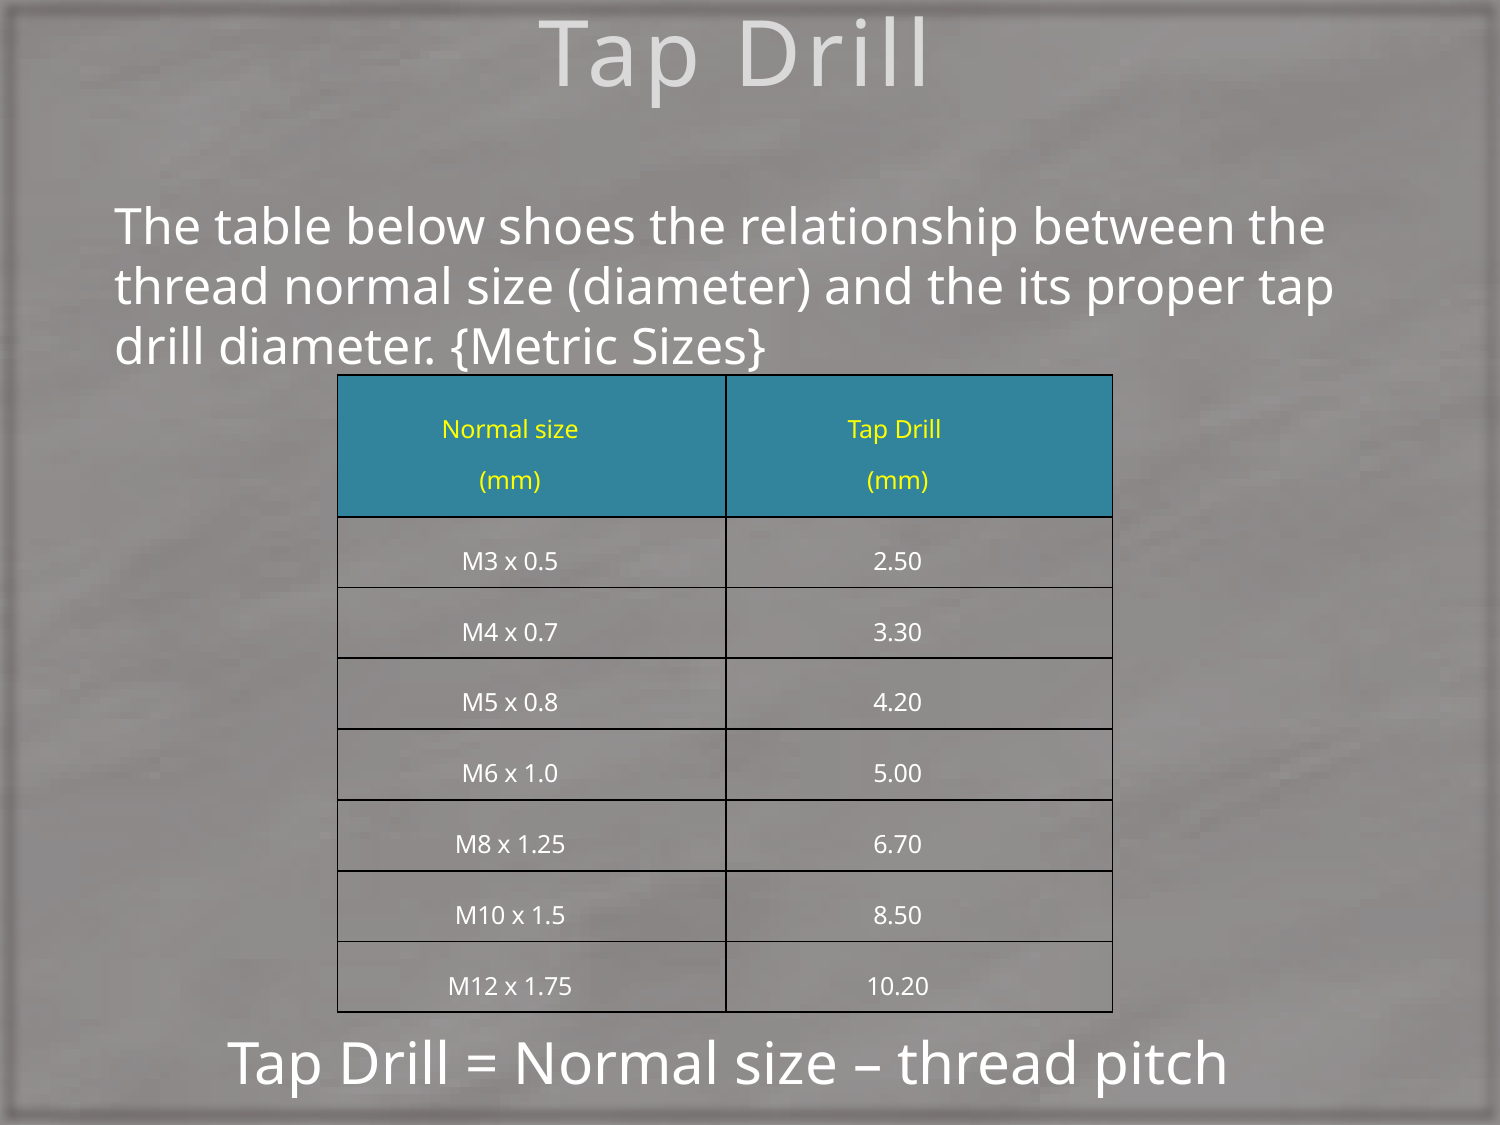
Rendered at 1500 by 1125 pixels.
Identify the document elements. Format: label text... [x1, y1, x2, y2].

table_cell M4 x 0.7 [338, 588, 725, 657]
table_cell M12 x 1.75 [338, 942, 725, 1011]
table_cell 8.50 [727, 872, 1112, 941]
table_cell 10.20 [727, 942, 1112, 1011]
table_cell M10 x 1.5 [338, 872, 725, 941]
table_cell M8 x 1.25 [338, 801, 725, 870]
table_cell 6.70 [727, 801, 1112, 870]
text_box Tap Drill = Normal size – thread pitch [212, 1018, 1275, 1125]
table_header Tap Drill (mm) [727, 383, 1112, 516]
table_cell M5 x 0.8 [338, 659, 725, 728]
text_box The table below shoes the relationship between the thread normal size (diameter) and the its proper tap drill diameter. {Metric Sizes} [99, 187, 1425, 383]
table_cell 3.30 [727, 588, 1112, 657]
table_cell 5.00 [727, 730, 1112, 799]
table_cell 2.50 [727, 518, 1112, 587]
table_cell 4.20 [727, 659, 1112, 728]
text_box Tap Drill [52, 0, 1448, 175]
table_header Normal size (mm) [338, 383, 725, 516]
table_cell M6 x 1.0 [338, 730, 725, 799]
table_cell M3 x 0.5 [338, 518, 725, 587]
